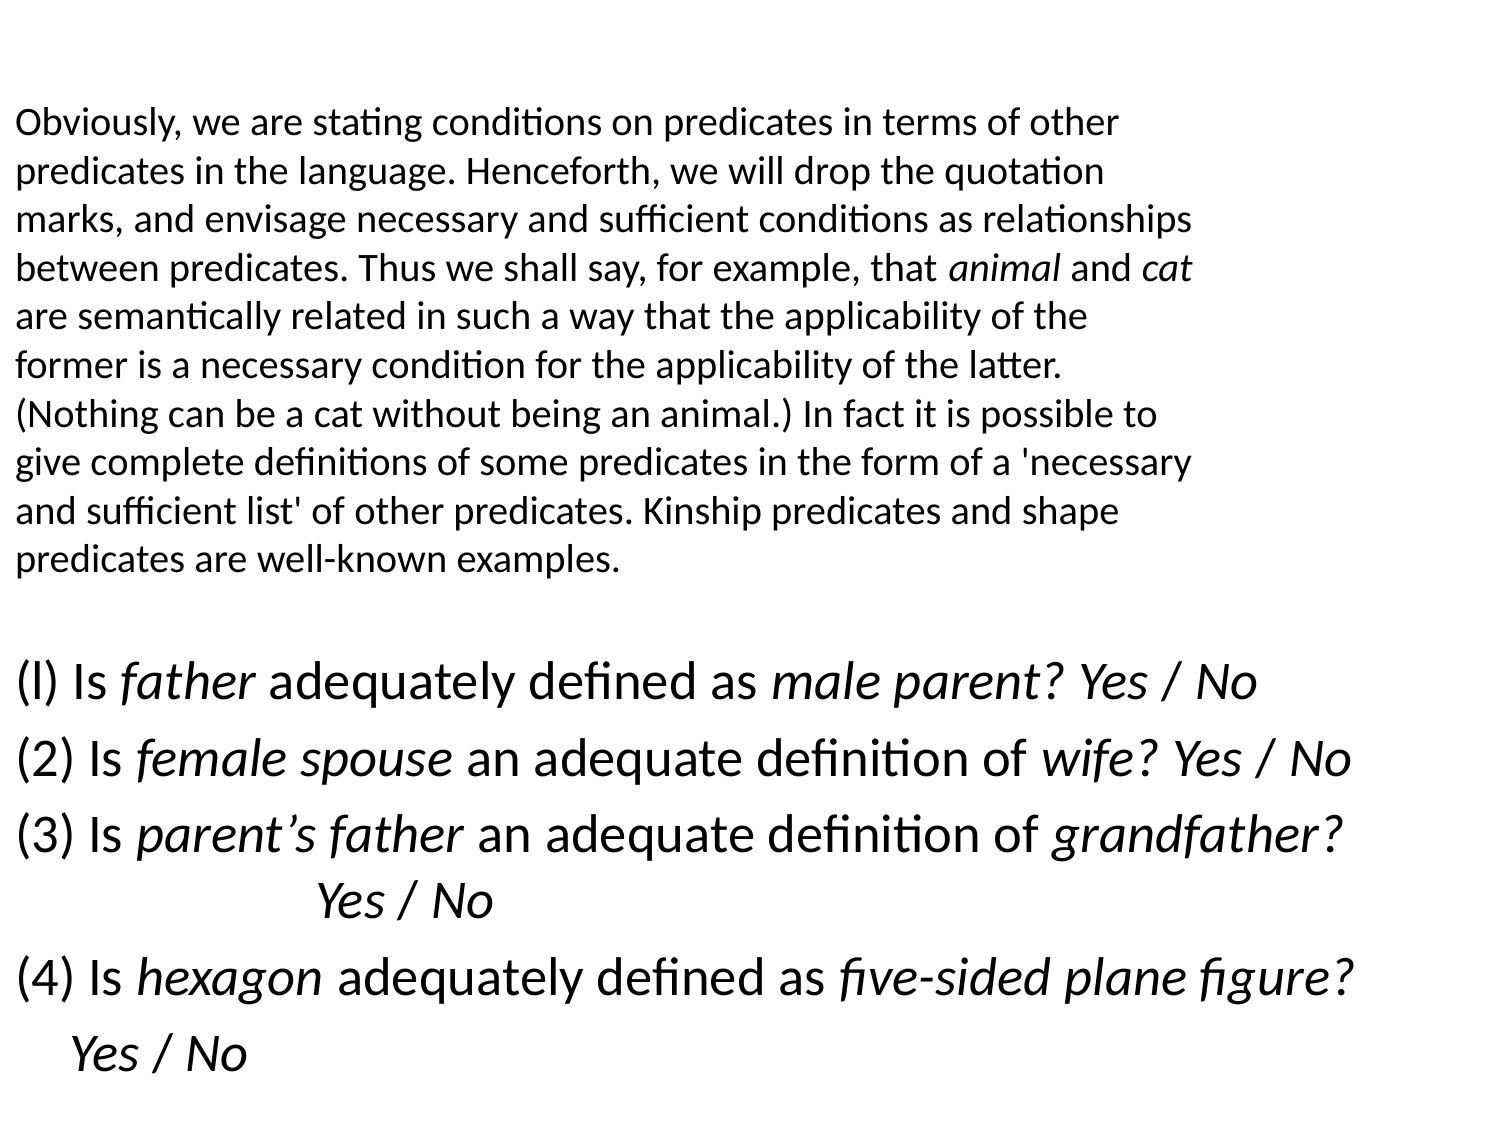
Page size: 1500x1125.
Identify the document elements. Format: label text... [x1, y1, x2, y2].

list (l) Is father adequately defined as male parent? Yes / No (2) Is female spouse an adequate definition of wife? Yes / No (3) Is parent’s father an adequate definition of grandfather? Yes / No (4) Is hexagon adequately defined as five-sided plane figure? Yes / No [0, 637, 1500, 1100]
title Obviously, we are stating conditions on predicates in terms of other predicates in the language. Henceforth, we will drop the quotation marks, and envisage necessary and sufficient conditions as relationships between predicates. Thus we shall say, for example, that animal and cat are semantically related in such a way that the applicability of the former is a necessary condition for the applicability of the latter. (Nothing can be a cat without being an animal.) In fact it is possible to give complete definitions of some predicates in the form of a 'necessary and sufficient list' of other predicates. Kinship predicates and shape predicates are well-known examples. [0, 87, 1500, 637]
